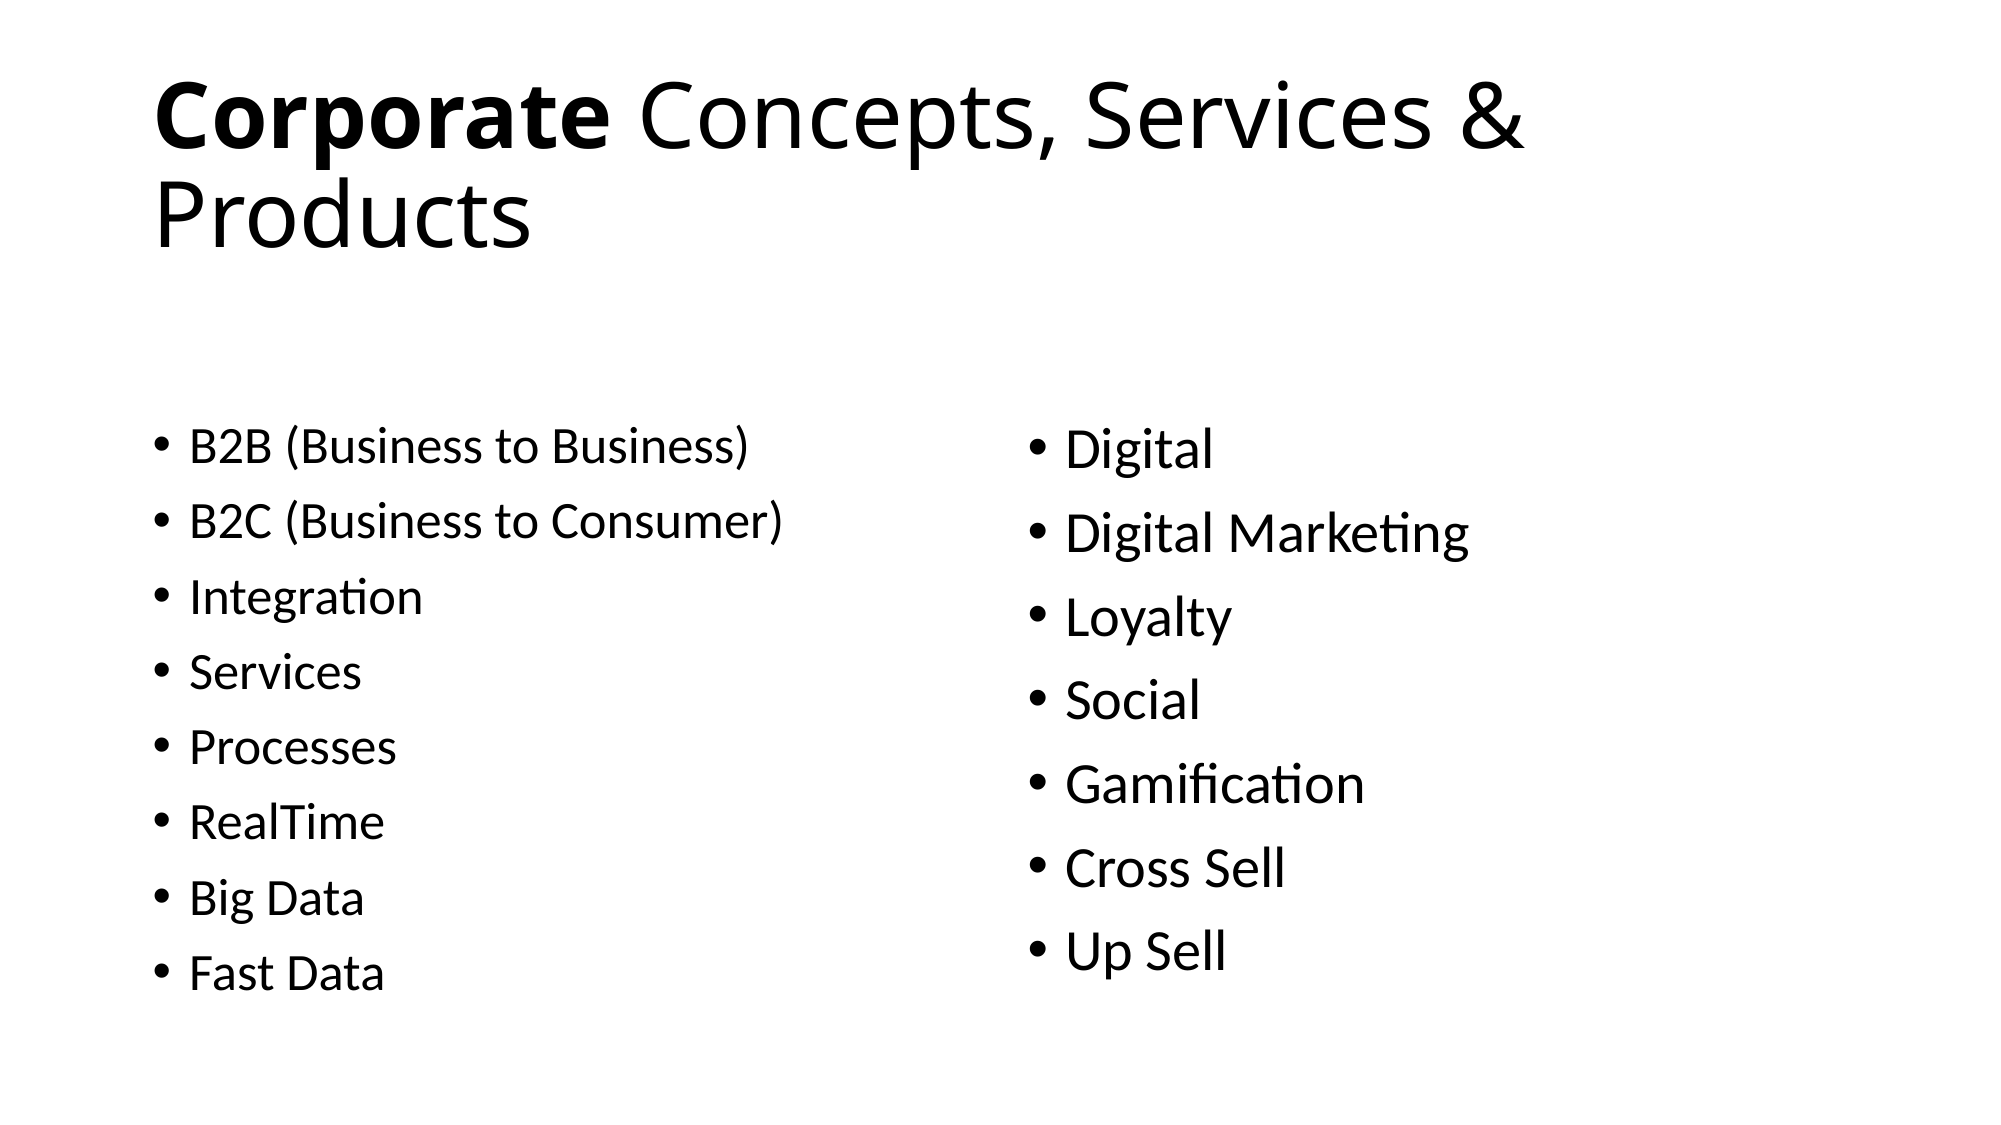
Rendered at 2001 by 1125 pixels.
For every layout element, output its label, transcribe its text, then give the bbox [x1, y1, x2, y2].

list Digital Digital Marketing Loyalty Social Gamification Cross Sell Up Sell [1012, 410, 1863, 1016]
title Corporate Concepts, Services & Products [137, 59, 1863, 278]
list B2B (Business to Business) B2C (Business to Consumer) Integration Services Processes RealTime Big Data Fast Data [137, 410, 984, 1016]
